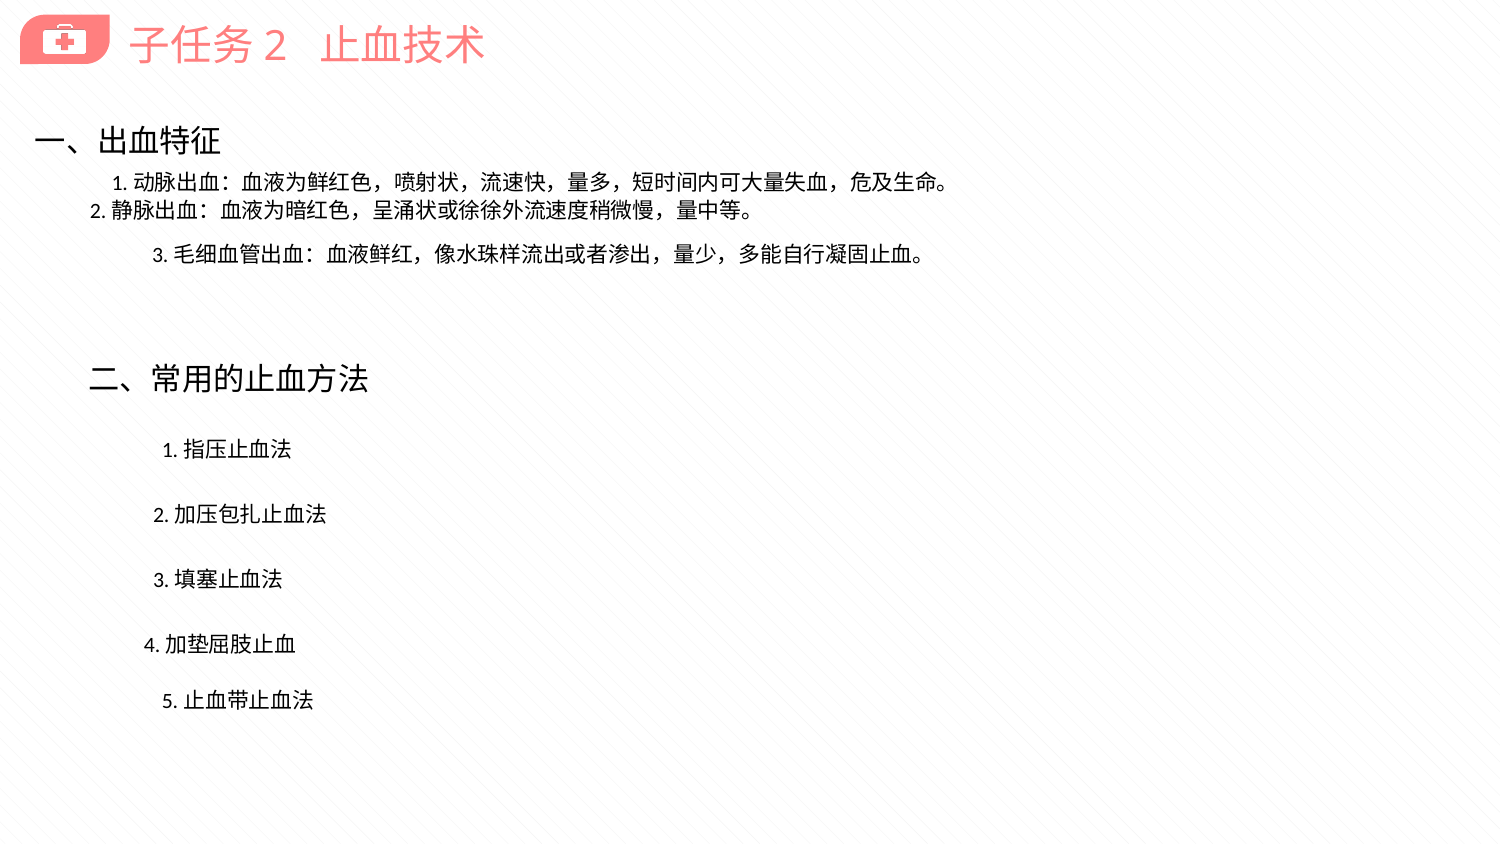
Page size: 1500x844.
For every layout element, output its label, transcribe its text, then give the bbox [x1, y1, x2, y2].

text_box 1.指压止血法 [147, 428, 981, 470]
text_box 4.加垫屈肢止血 [123, 623, 957, 665]
text_box 一、出血特征 1.动脉出血：血液为鲜红色，喷射状，流速快，量多，短时间内可大量失血，危及生命。 2.静脉出血：血液为暗红色，呈涌状或徐徐外流速度稍微慢，量中等。 3.毛细血管出血：血液鲜红，像水珠样流出或者渗出，量少，多能自行凝固止血。 [19, 114, 1079, 275]
text_box 2.加压包扎止血法 [132, 493, 966, 535]
text_box 3.填塞止血法 [132, 558, 966, 600]
text_box 5.止血带止血法 [147, 679, 981, 721]
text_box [19, 11, 863, 78]
text_box 二、常用的止血方法 [11, 352, 591, 405]
